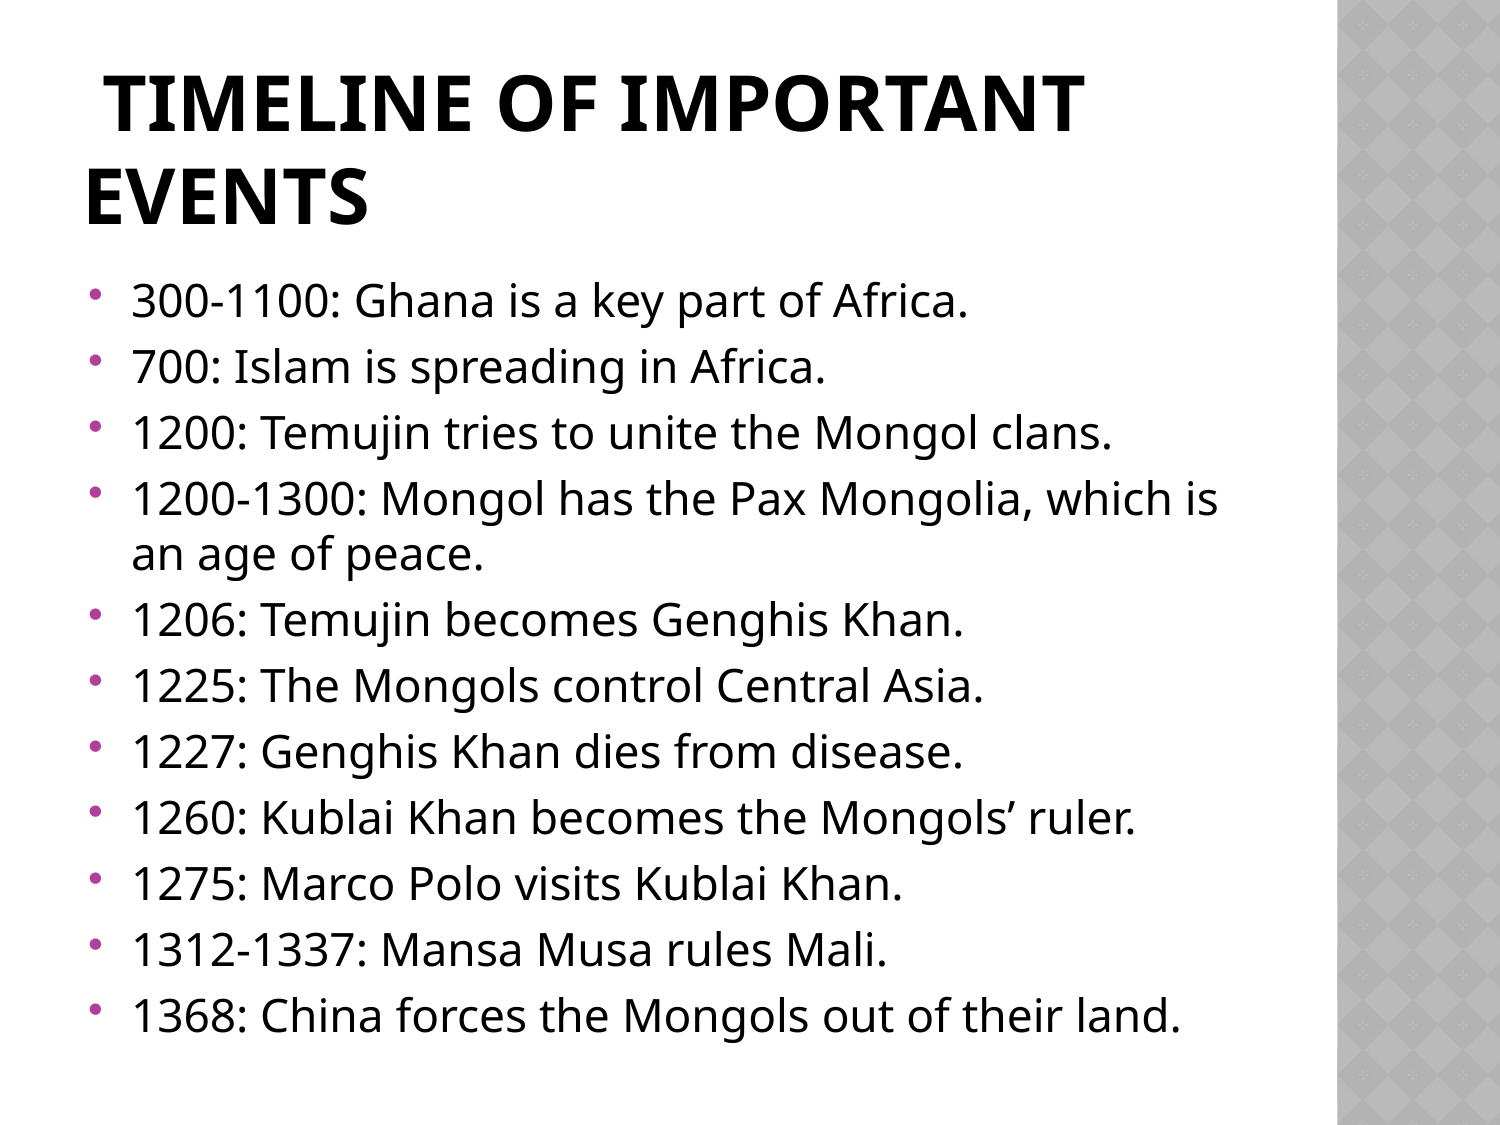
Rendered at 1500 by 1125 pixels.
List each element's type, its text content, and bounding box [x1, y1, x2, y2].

title timeline of important events [75, 52, 1263, 240]
list 300-1100: Ghana is a key part of Africa. 700: Islam is spreading in Africa. 1200: Temujin tries to unite the Mongol clans. 1200-1300: Mongol has the Pax Mongolia, which is an age of peace. 1206: Temujin becomes Genghis Khan. 1225: The Mongols control Central Asia. 1227: Genghis Khan dies from disease. 1260: Kublai Khan becomes the Mongols’ ruler. 1275: Marco Polo visits Kublai Khan. 1312-1337: Mansa Musa rules Mali. 1368: China forces the Mongols out of their land. [75, 264, 1263, 1059]
